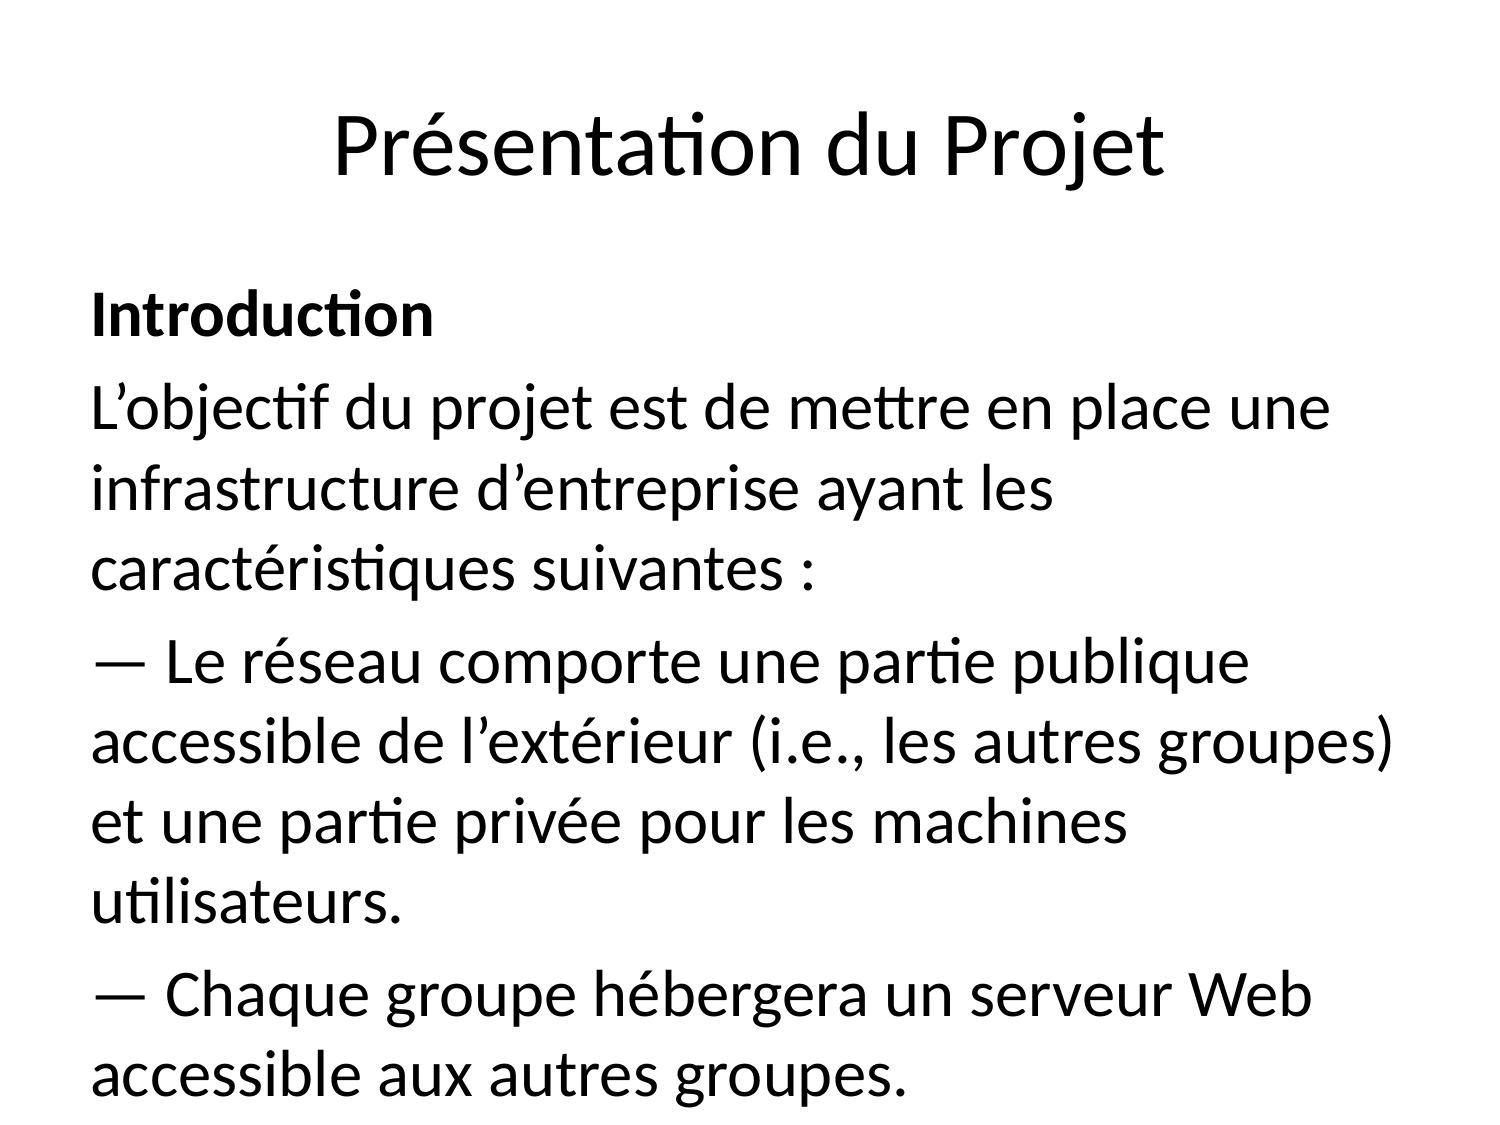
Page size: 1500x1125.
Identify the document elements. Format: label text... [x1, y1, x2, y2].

list Introduction L’objectif du projet est de mettre en place une infrastructure d’entreprise ayant les caractéristiques suivantes : — Le réseau comporte une partie publique accessible de l’extérieur (i.e., les autres groupes) et une partie privée pour les machines utilisateurs. — Chaque groupe hébergera un serveur Web accessible aux autres groupes. — Les utilisateurs pourront s’échanger des mails y compris d’un groupe à l’autre. — La partie privée sera sécurisé par un PC sous linux. — Les adresses de la partie privée seront en adressage privé et ne devront pas être visible à l’extérieur. — Les machines de la partie privée appartiennent soit au département comptabilité soit au département production. Les flux de ces différents départements devront être séparés pour assurer la qualité de service du réseau. Toutefois, une communication entre les machines des deux départements doit rester possible. — De manière à faciliter la vie de l’administrateur et des utilisateurs, les machines utilisateur seront configurées dynamiquement. Les différentes machines utilisateurs ainsi que les serveurs pourront être désignés par un nom. Si l’ensemble de ces éléments a pu être mis en œuvre avant la fin du projet, on pourra mettre en place les éléments suivants : — Fournir l’ensemble des services en IPv4 et en IPv6 — Offrir un accès sécurisé depuis un réseau extérieur (VPN). — Offrir aux utilisateurs un accès Wifi. Le flux correspondant sera séparé des autres flux et permettra uniquement le flux HTTP. Chaque groupe désignera un membre chargé de la mise en œuvre de l’infrastructure commune permettant de relier les différentes entreprises. [75, 262, 1425, 1005]
title Présentation du Projet [75, 45, 1425, 233]
